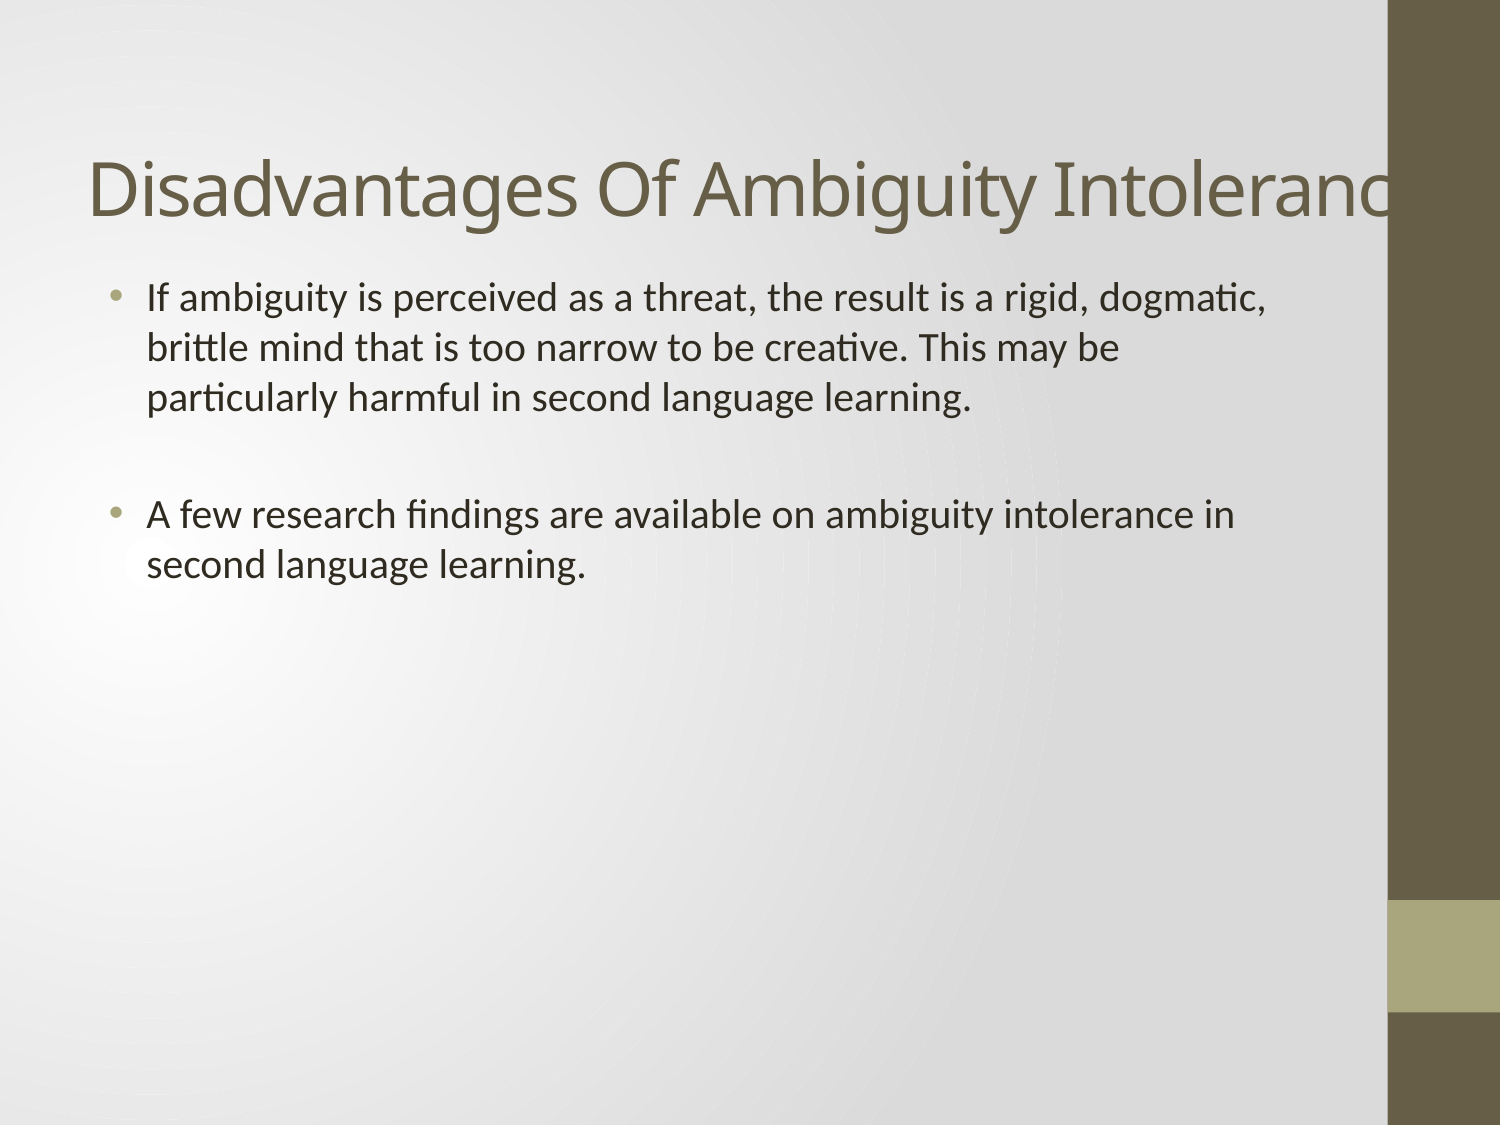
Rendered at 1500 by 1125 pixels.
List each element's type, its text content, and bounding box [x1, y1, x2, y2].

list If ambiguity is perceived as a threat, the result is a rigid, dogmatic, brittle mind that is too narrow to be creative. This may be particularly harmful in second language learning. A few research findings are available on ambiguity intolerance in second language learning. [75, 262, 1325, 1050]
title Disadvantages Of Ambiguity Intolerance [0, 110, 1500, 263]
